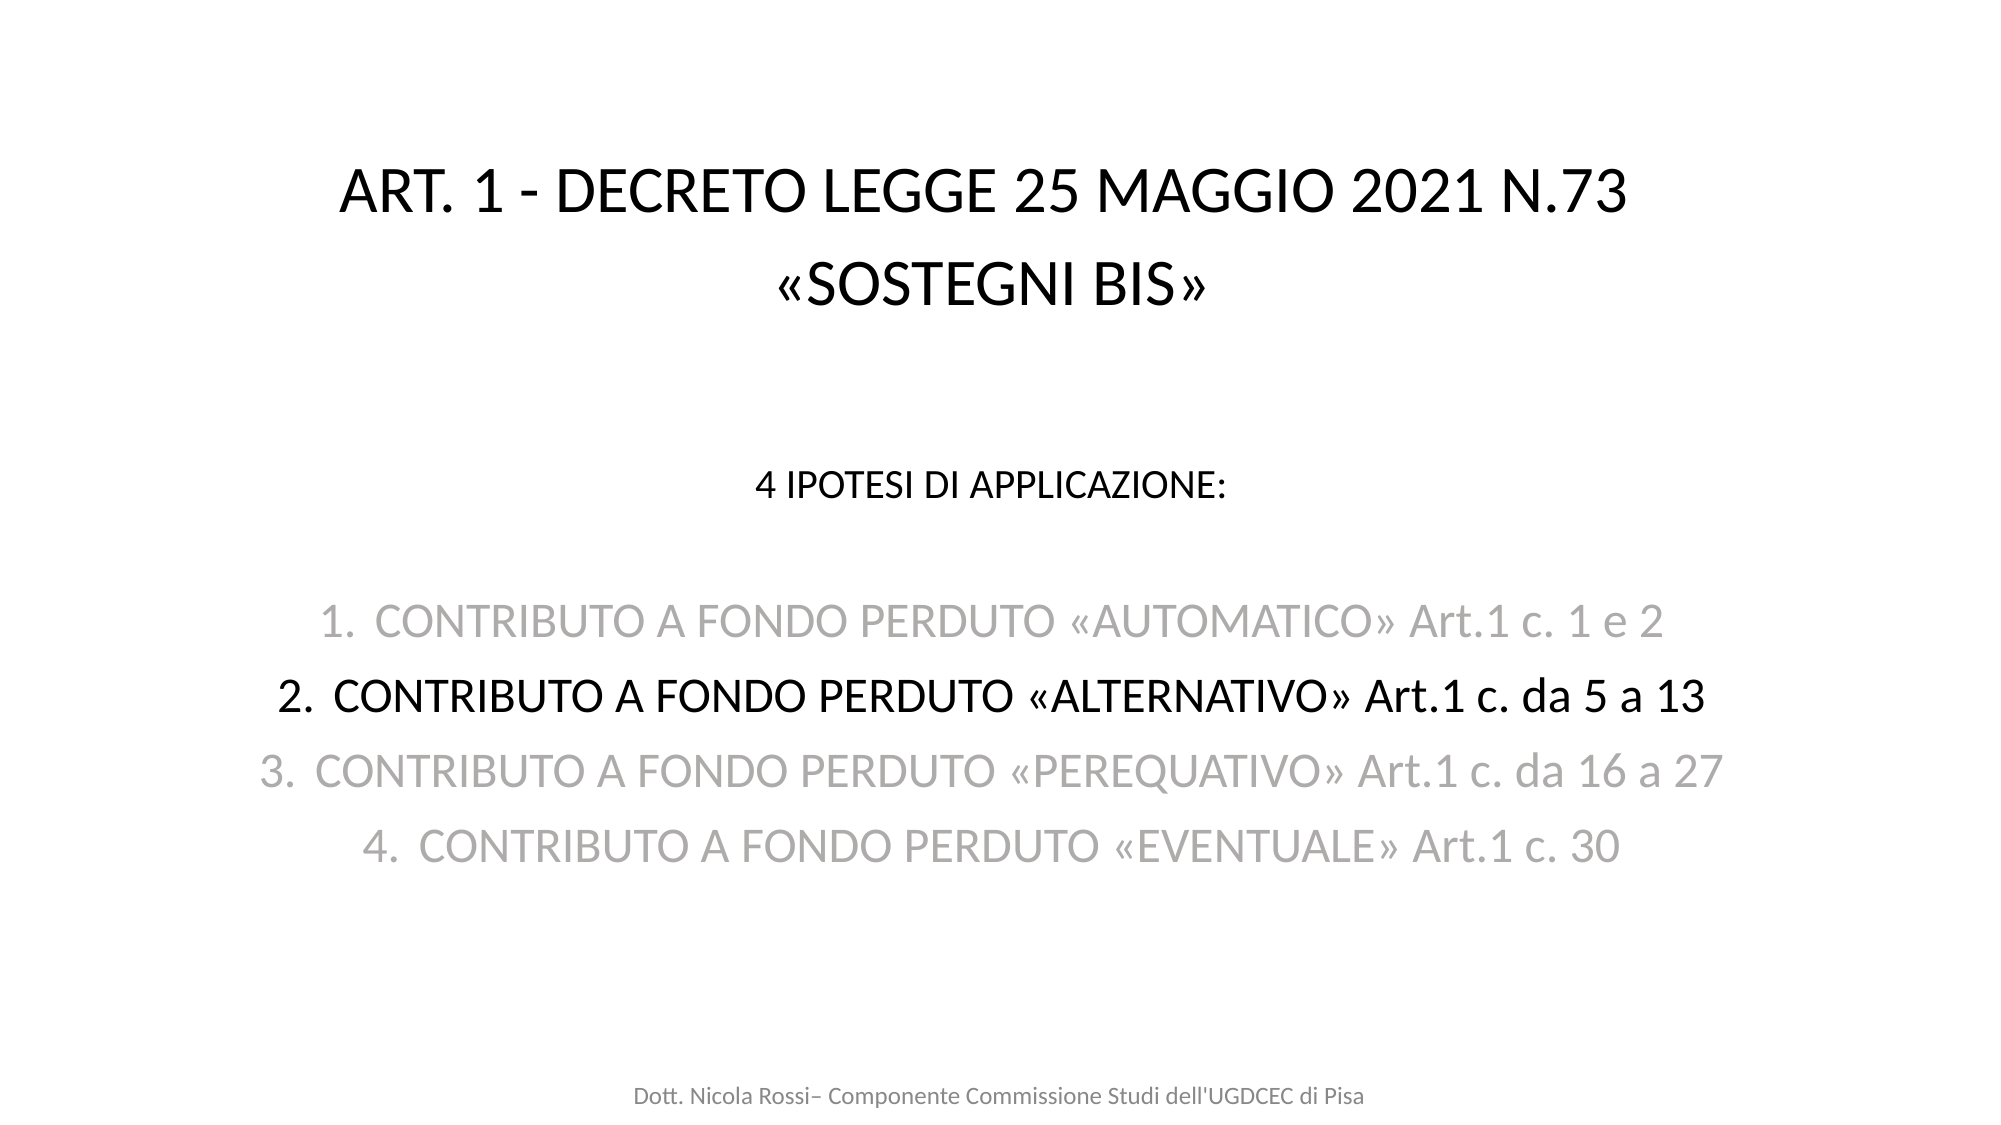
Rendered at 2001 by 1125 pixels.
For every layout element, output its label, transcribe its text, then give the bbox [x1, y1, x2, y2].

subtitle ART. 1 - DECRETO LEGGE 25 MAGGIO 2021 N.73 «SOSTEGNI BIS» 4 IPOTESI DI APPLICAZIONE: CONTRIBUTO A FONDO PERDUTO «AUTOMATICO» Art.1 c. 1 e 2 CONTRIBUTO A FONDO PERDUTO «ALTERNATIVO» Art.1 c. da 5 a 13 CONTRIBUTO A FONDO PERDUTO «PEREQUATIVO» Art.1 c. da 16 a 27 CONTRIBUTO A FONDO PERDUTO «EVENTUALE» Art.1 c. 30 [136, 146, 1847, 1013]
footer Dott. Nicola Rossi– Componente Commissione Studi dell'UGDCEC di Pisa [592, 1065, 1408, 1125]
